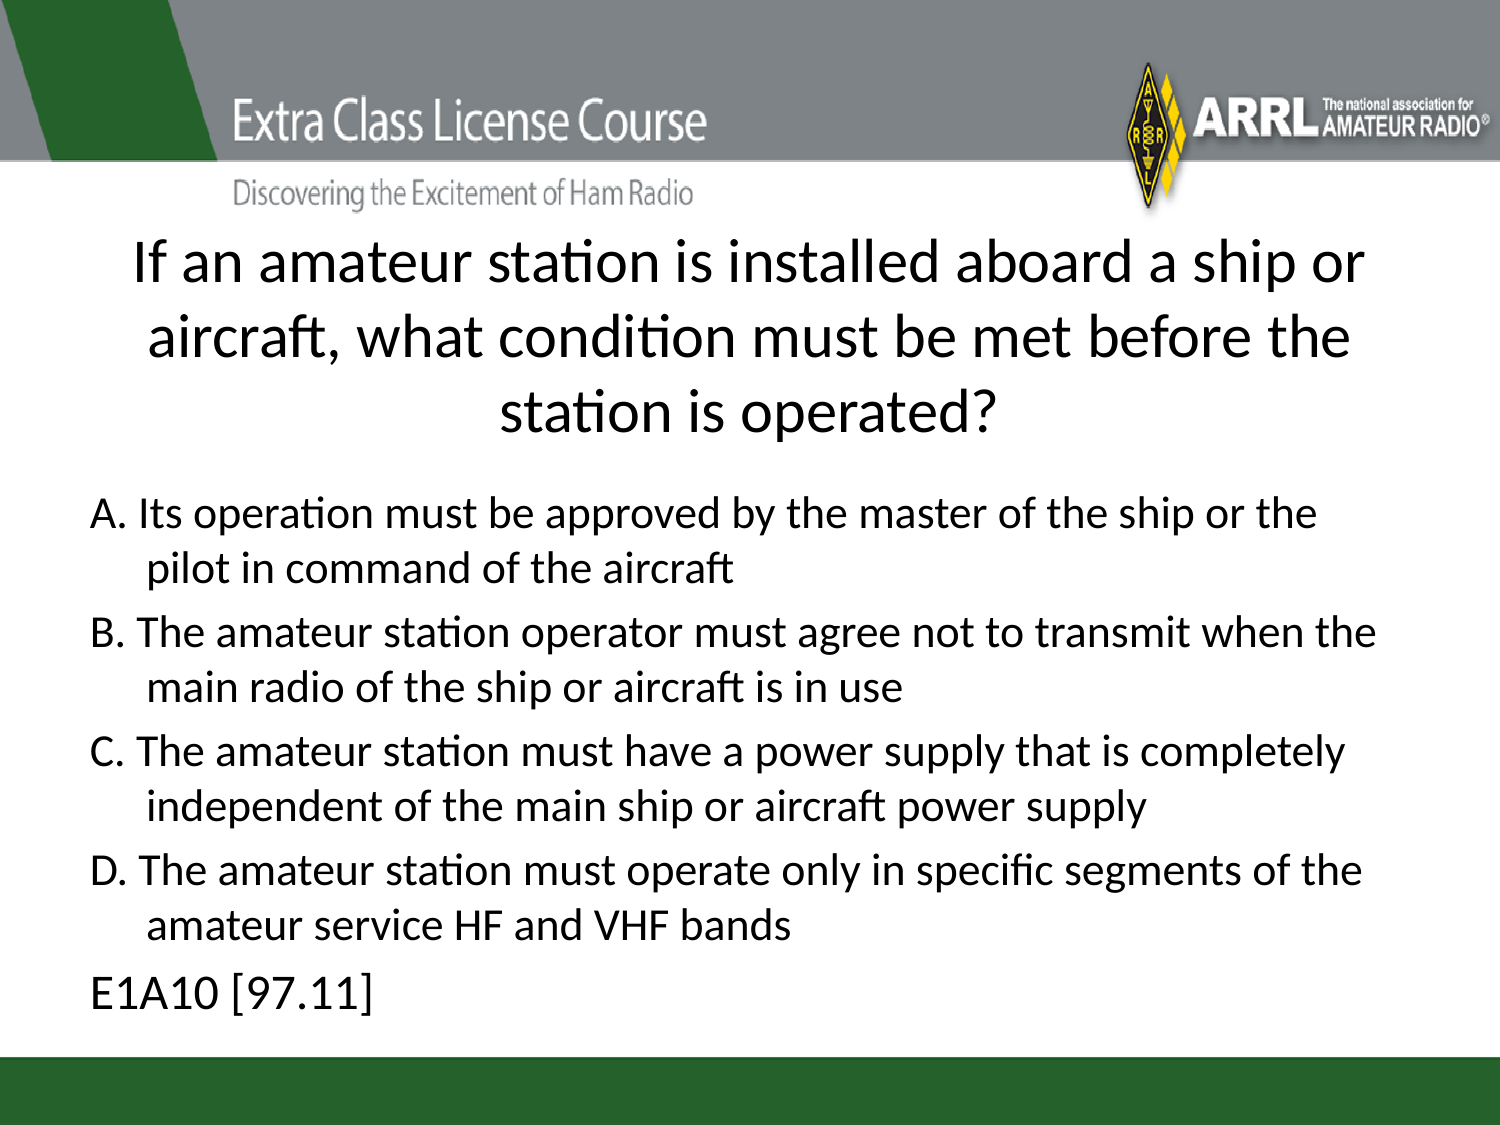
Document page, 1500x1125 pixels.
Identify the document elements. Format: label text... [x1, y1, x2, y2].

title If an amateur station is installed aboard a ship or aircraft, what condition must be met before the station is operated? [75, 212, 1425, 400]
picture [0, 0, 1500, 1125]
list A. Its operation must be approved by the master of the ship or the pilot in command of the aircraft B. The amateur station operator must agree not to transmit when the main radio of the ship or aircraft is in use C. The amateur station must have a power supply that is completely independent of the main ship or aircraft power supply D. The amateur station must operate only in specific segments of the amateur service HF and VHF bands E1A10 [97.11] [75, 474, 1425, 1045]
